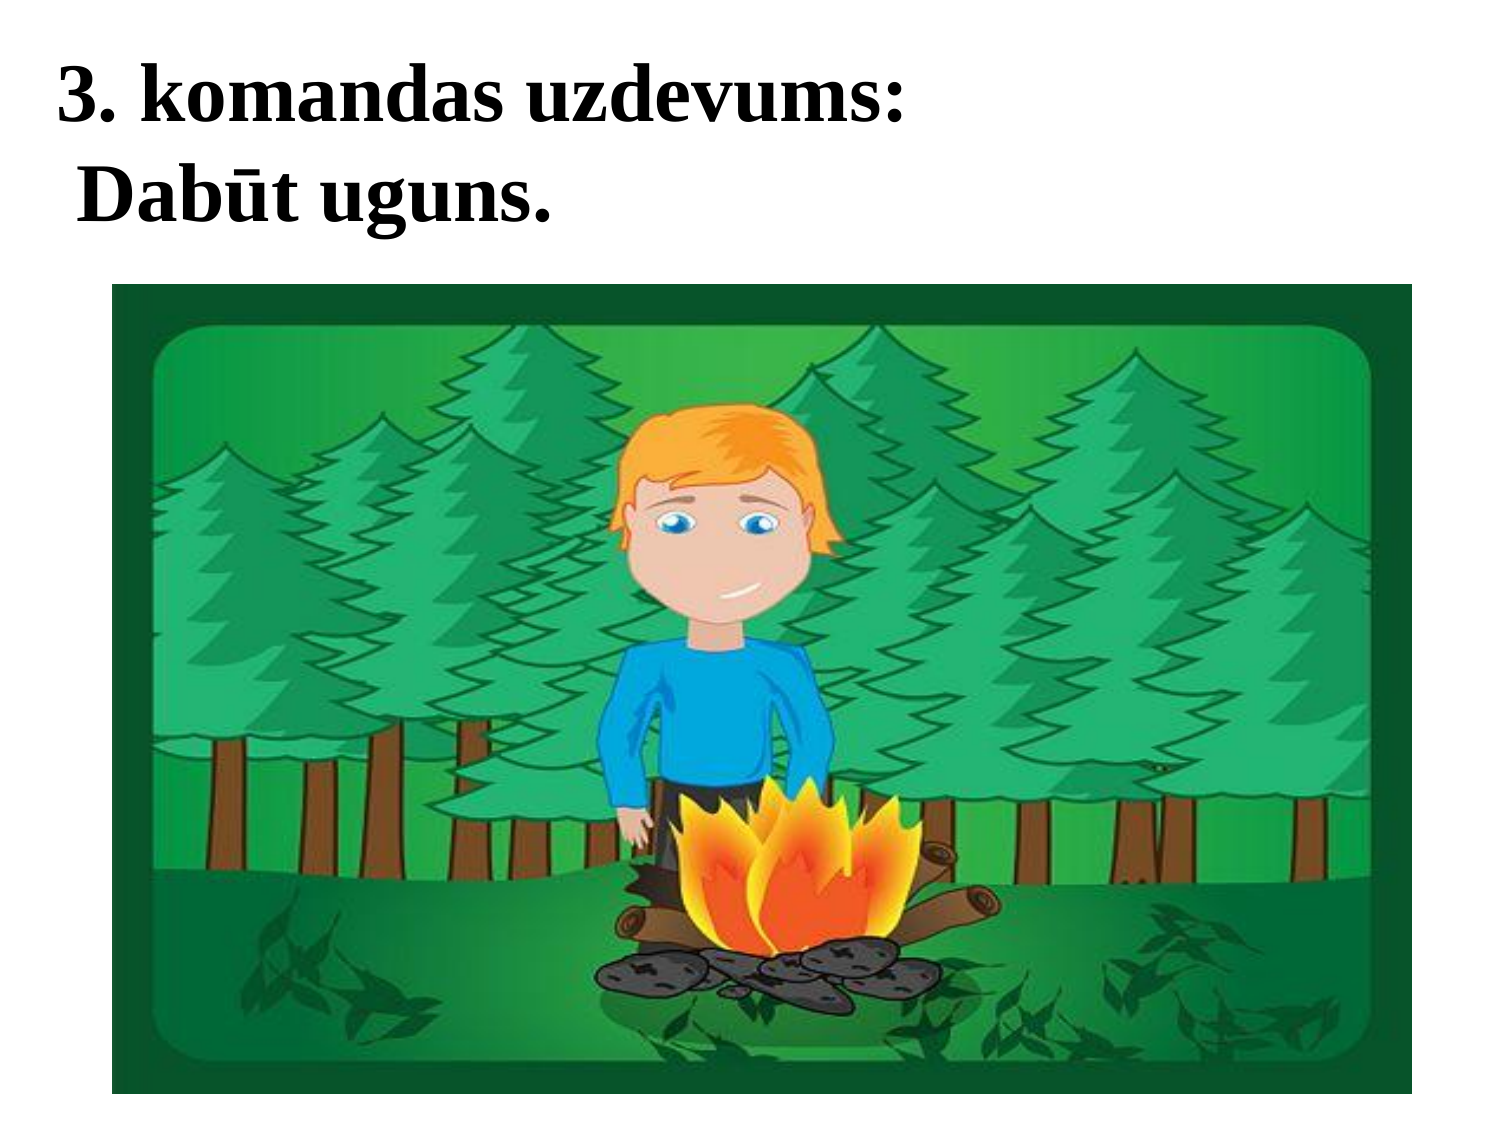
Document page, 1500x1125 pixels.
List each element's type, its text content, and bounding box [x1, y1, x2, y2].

text_box 3. komandas uzdevums: Dabūt uguns. [41, 30, 1412, 246]
picture [111, 284, 1412, 1095]
